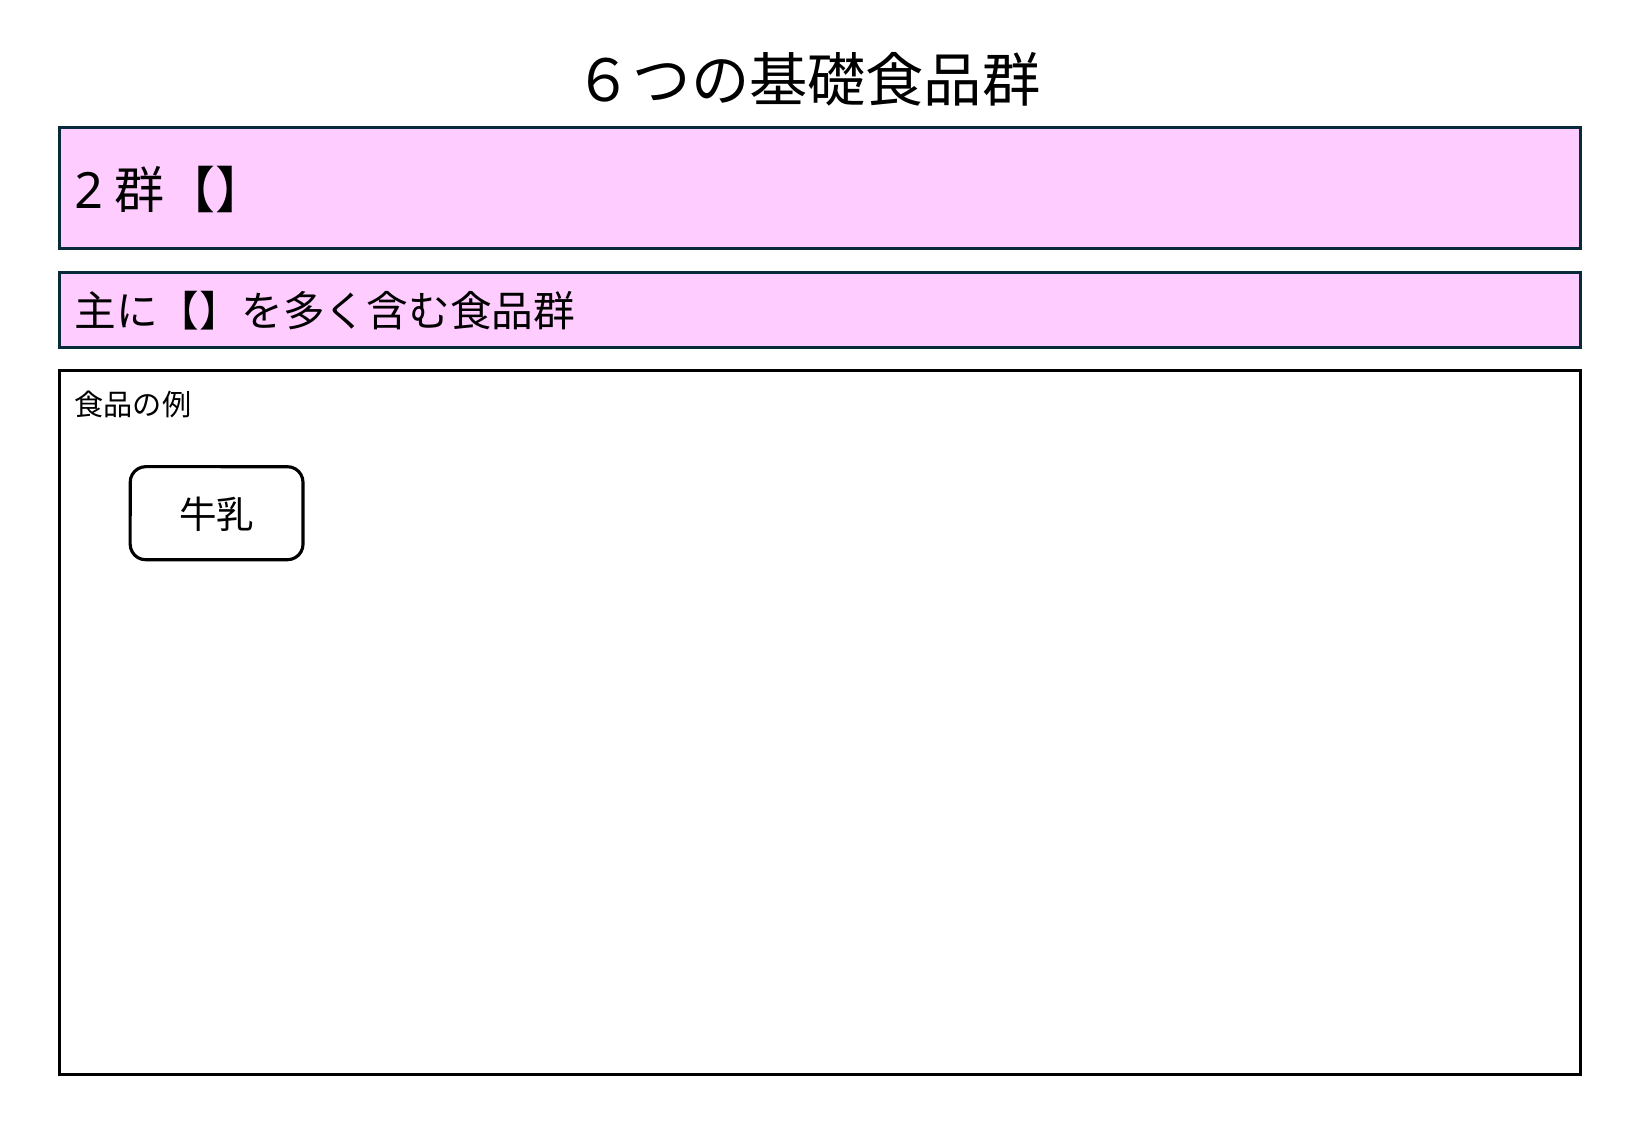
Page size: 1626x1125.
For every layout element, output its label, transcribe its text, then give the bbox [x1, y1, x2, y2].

text_box 主に【】を多く含む食品群 [58, 271, 1582, 349]
text_box 2群【】 [58, 126, 1582, 250]
text_box [58, 369, 1582, 1076]
text_box ６つの基礎食品群 [487, 28, 1128, 126]
text_box 牛乳 [128, 465, 305, 562]
